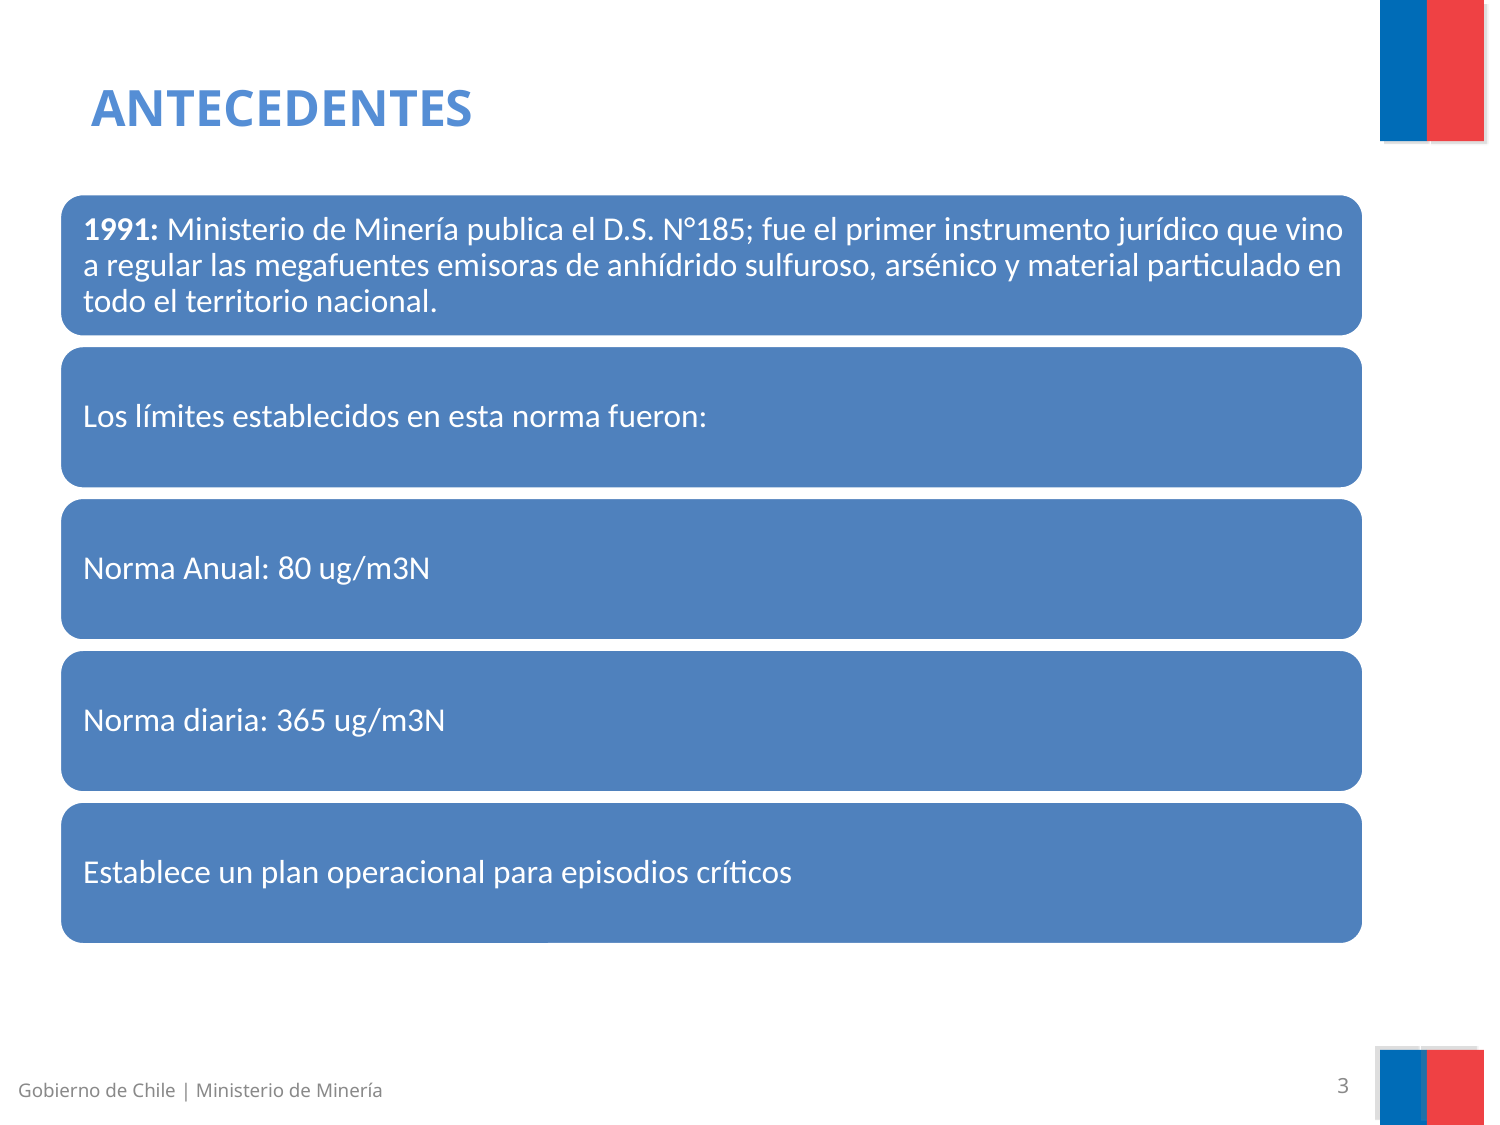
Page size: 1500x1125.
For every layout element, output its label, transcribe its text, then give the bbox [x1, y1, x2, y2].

footer Gobierno de Chile | Ministerio de Minería [3, 1070, 479, 1112]
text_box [58, 179, 1365, 1003]
text_box ANTECEDENTES [76, 69, 1306, 145]
slide_number 3 [1014, 1070, 1365, 1103]
